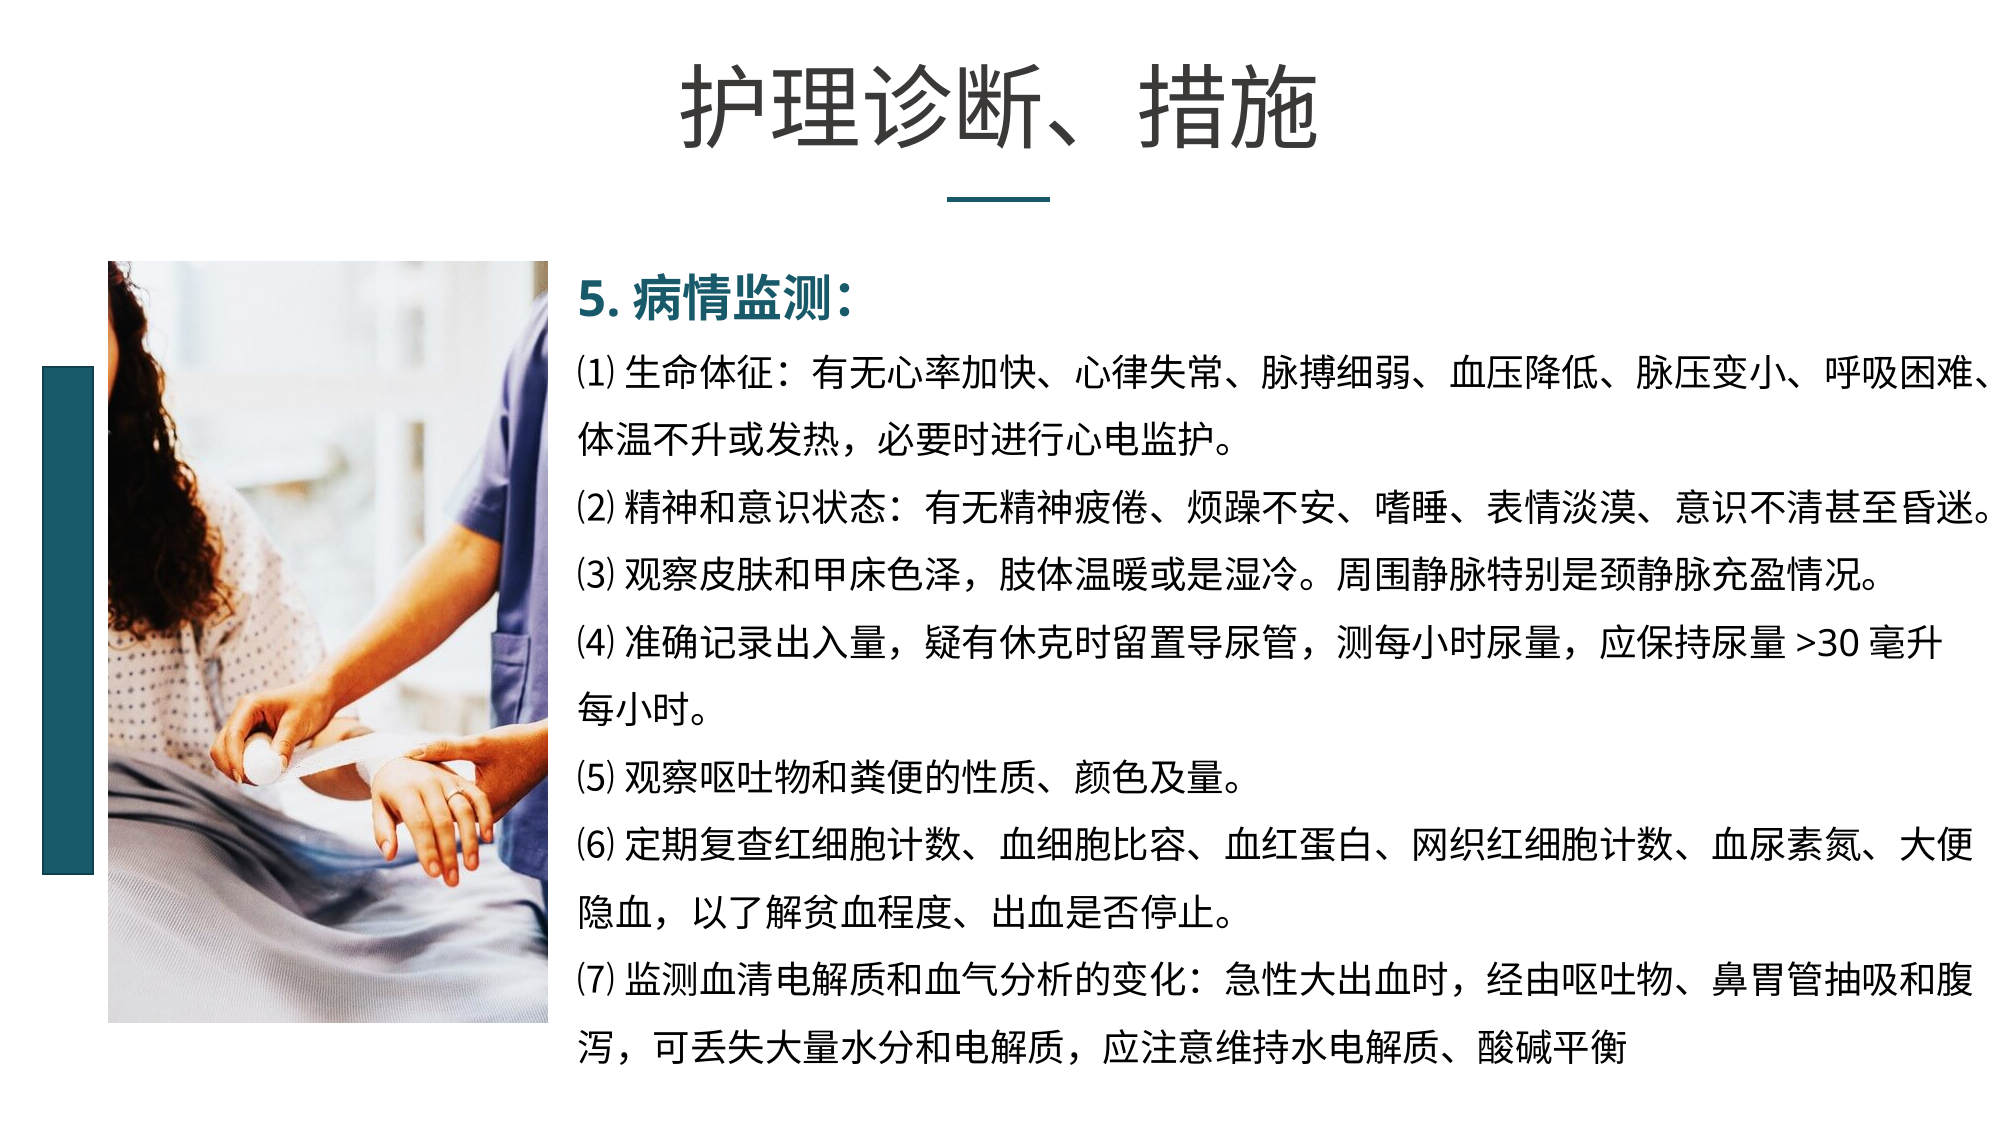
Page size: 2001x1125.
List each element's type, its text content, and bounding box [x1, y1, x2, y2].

picture [108, 261, 548, 1023]
text_box [42, 366, 94, 875]
text_box 5.病情监测： ⑴生命体征：有无心率加快、心律失常、脉搏细弱、血压降低、脉压变小、呼吸困难、体温不升或发热，必要时进行心电监护。 ⑵精神和意识状态：有无精神疲倦、烦躁不安、嗜睡、表情淡漠、意识不清甚至昏迷。 ⑶观察皮肤和甲床色泽，肢体温暖或是湿冷。周围静脉特别是颈静脉充盈情况。 ⑷准确记录出入量，疑有休克时留置导尿管，测每小时尿量，应保持尿量>30毫升每小时。 ⑸观察呕吐物和粪便的性质、颜色及量。 ⑹定期复查红细胞计数、血细胞比容、血红蛋白、网织红细胞计数、血尿素氮、大便隐血，以了解贫血程度、出血是否停止。 ⑺监测血清电解质和血气分析的变化：急性大出血时，经由呕吐物、鼻胃管抽吸和腹泻，可丢失大量水分和电解质，应注意维持水电解质、酸碱平衡 [562, 228, 1993, 1125]
